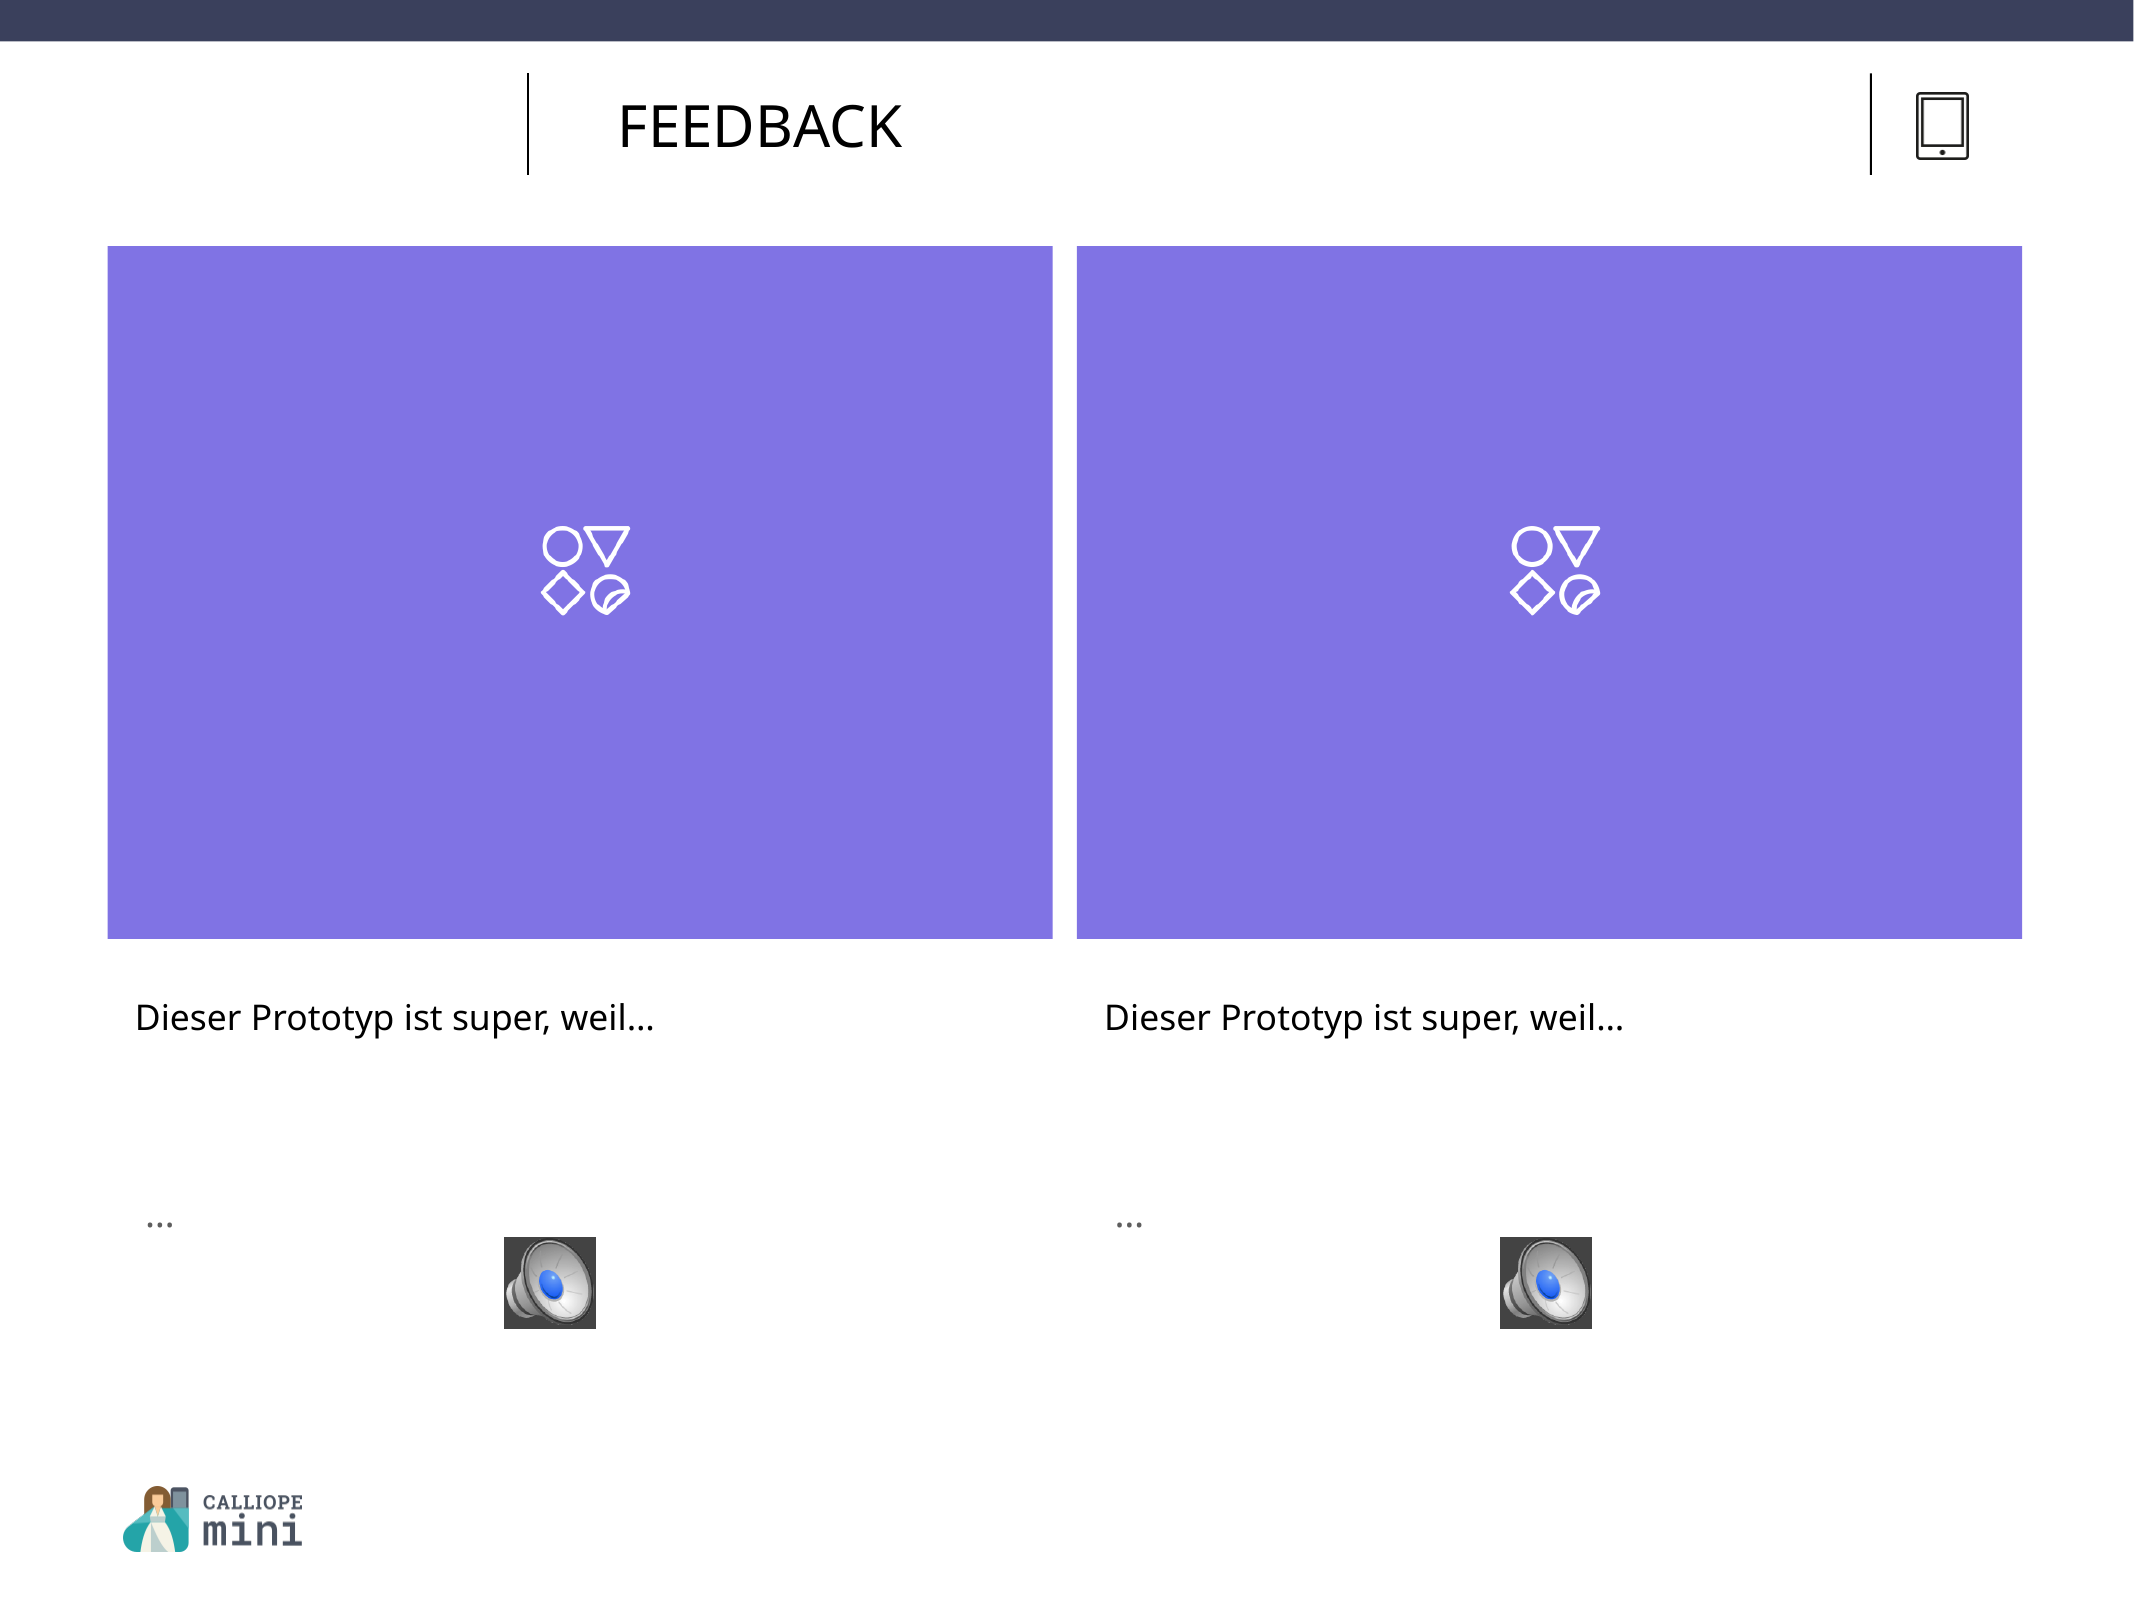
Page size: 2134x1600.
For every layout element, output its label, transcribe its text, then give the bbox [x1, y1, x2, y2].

text_box Dieser Prototyp ist super, weil… [126, 986, 821, 1047]
text_box Dieser Prototyp ist super, weil… [1095, 986, 1790, 1047]
text_box … [126, 1052, 1034, 1373]
picture [1916, 92, 1969, 160]
picture [107, 245, 1053, 939]
list FEEDBACK [609, 80, 1775, 168]
text_box … [1095, 1052, 2004, 1373]
picture [502, 1235, 597, 1331]
picture [123, 1486, 302, 1552]
picture [1076, 245, 2023, 939]
picture [1498, 1235, 1594, 1331]
